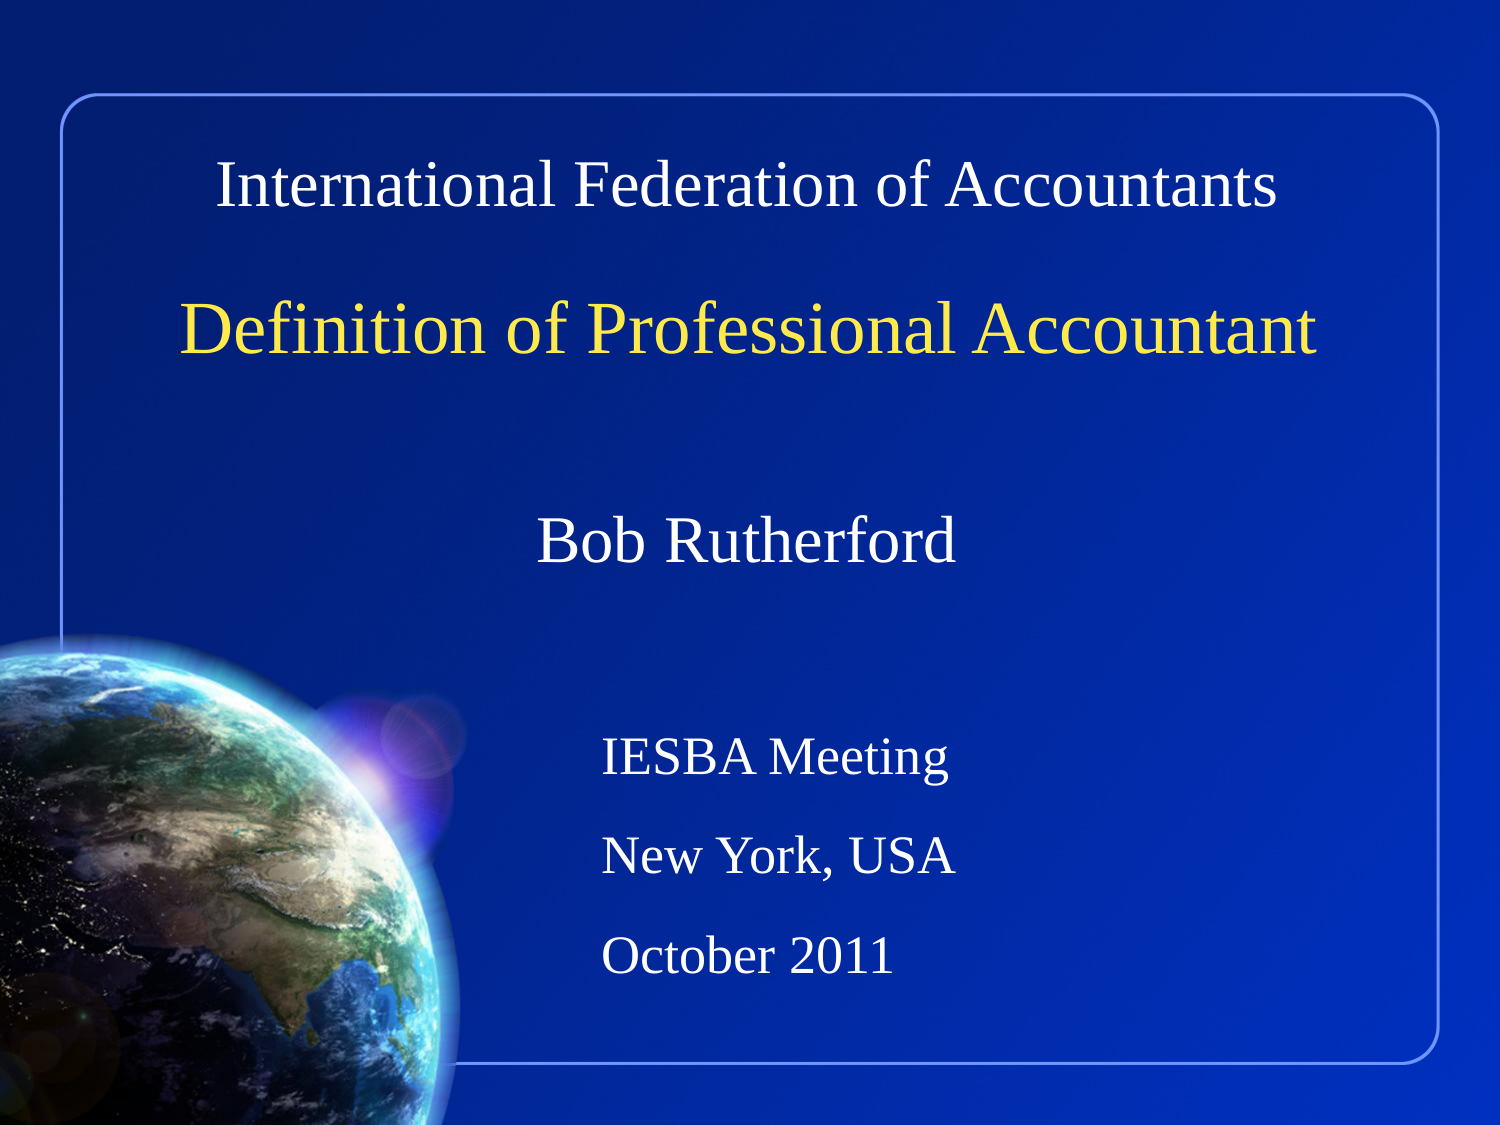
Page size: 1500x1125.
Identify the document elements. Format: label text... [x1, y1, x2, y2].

list IESBA Meeting [586, 712, 1397, 803]
list New York, USA [586, 811, 1397, 903]
list October 2011 [586, 911, 1397, 1003]
list Definition of Professional Accountant [147, 288, 1351, 408]
picture [0, 0, 1500, 1125]
list Bob Rutherford [70, 487, 1424, 603]
